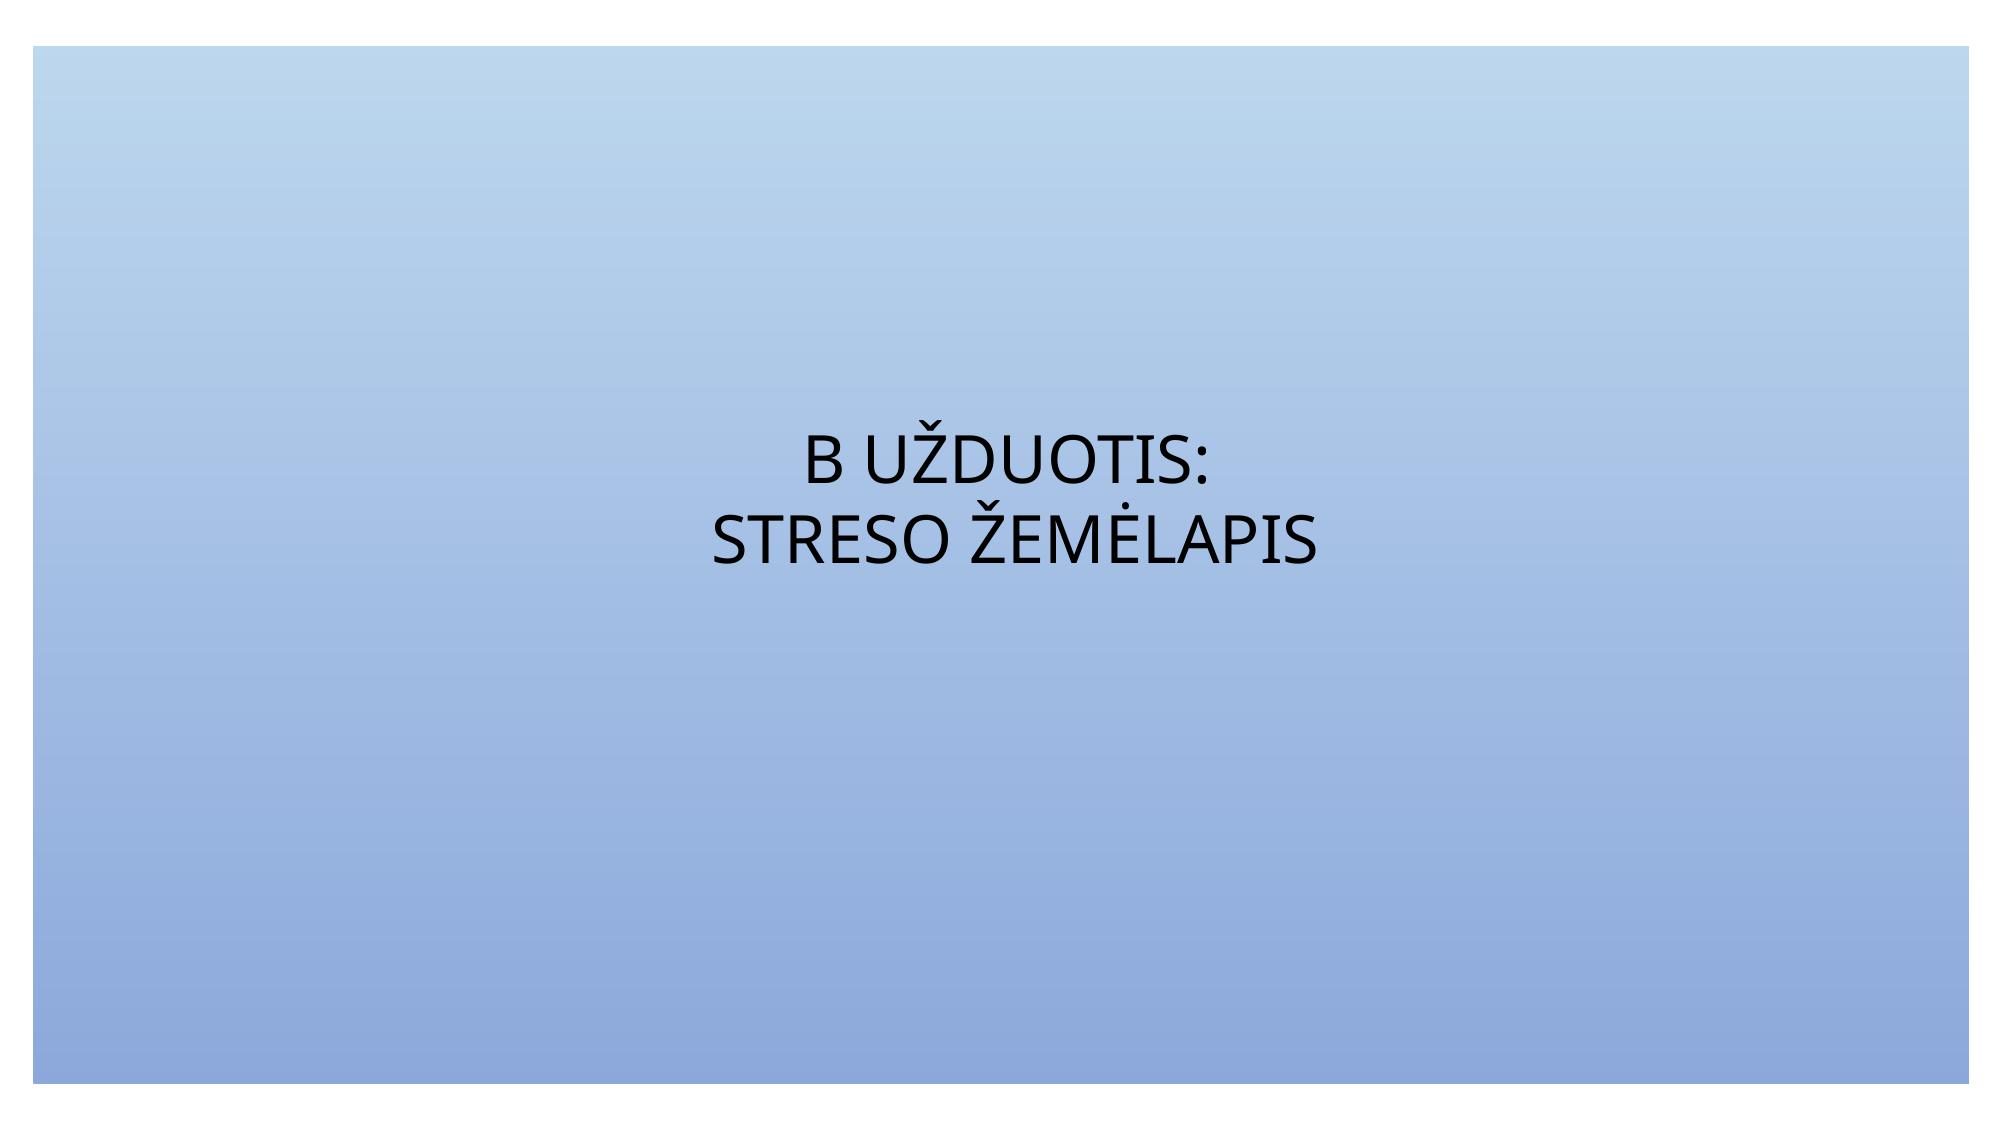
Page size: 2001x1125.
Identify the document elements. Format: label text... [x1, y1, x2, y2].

text_box [33, 46, 1969, 1084]
text_box B užduotis: Streso žemėlapis [703, 409, 1328, 584]
